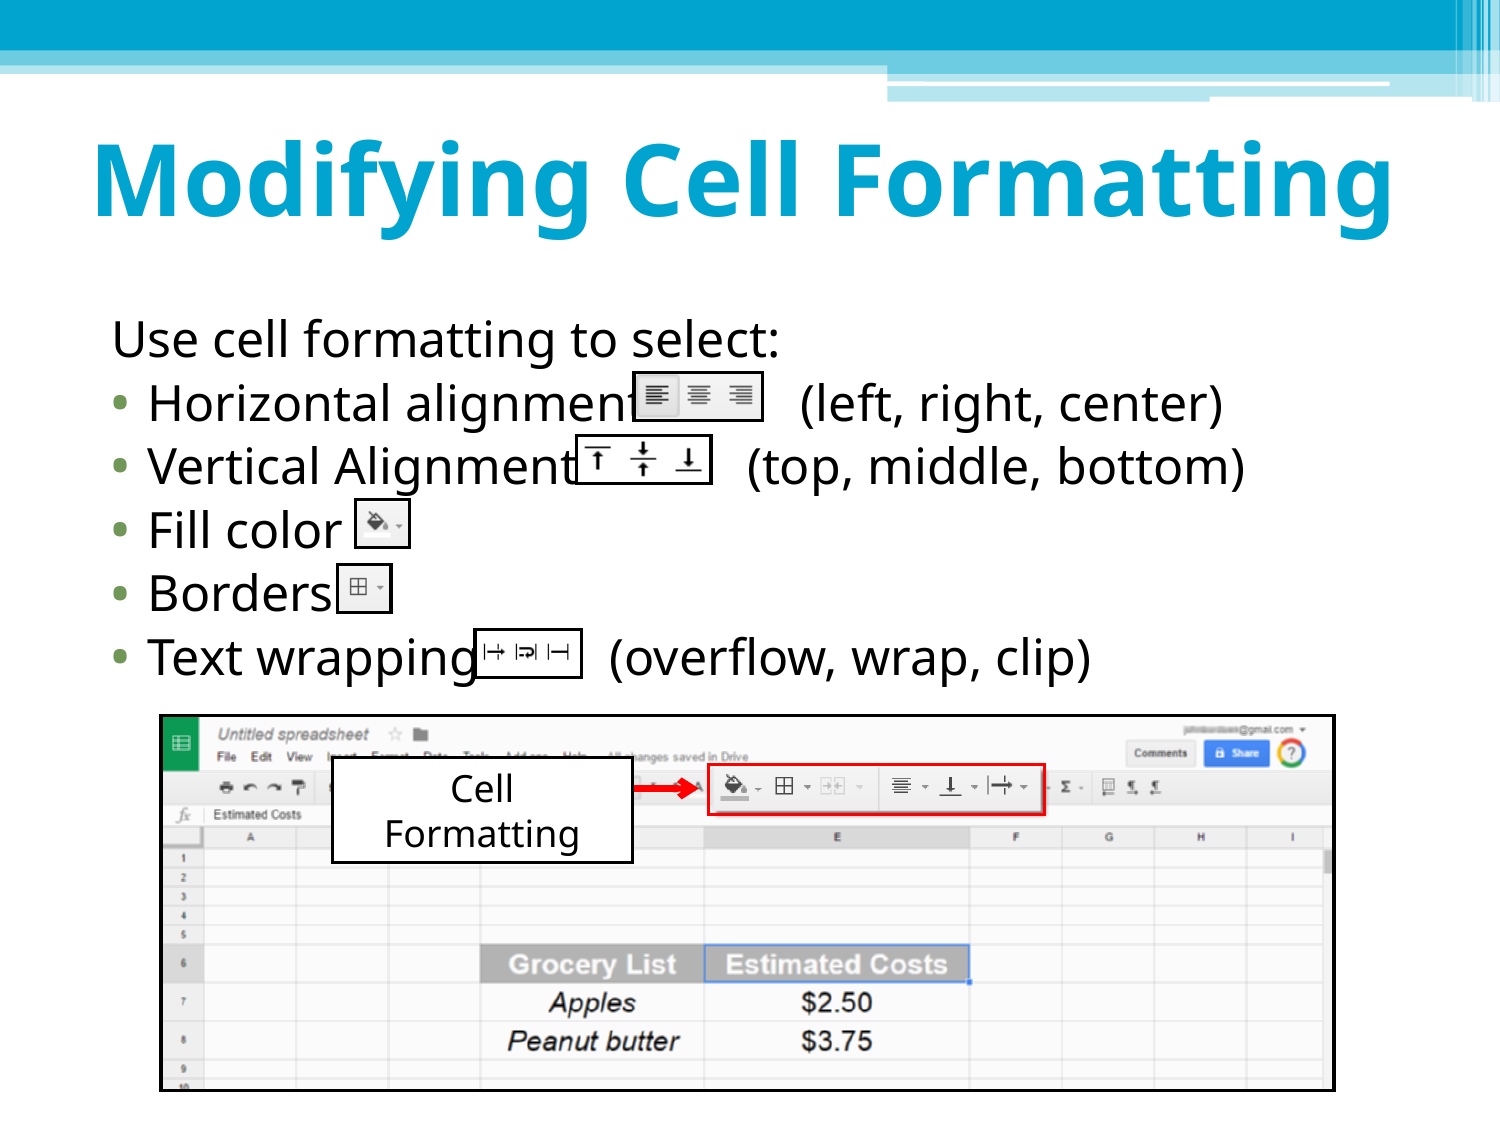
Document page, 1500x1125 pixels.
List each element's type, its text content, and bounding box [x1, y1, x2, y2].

list Use cell formatting to select: Horizontal alignment (left, right, center) Vertical Alignment (top, middle, bottom) Fill color Borders Text wrapping (overflow, wrap, clip) [75, 299, 1418, 925]
picture [476, 630, 581, 676]
picture [162, 716, 1333, 1090]
picture [635, 373, 761, 419]
picture [356, 501, 409, 547]
picture [339, 565, 390, 611]
title Modifying Cell Formatting [75, 90, 1418, 263]
picture [577, 437, 710, 483]
